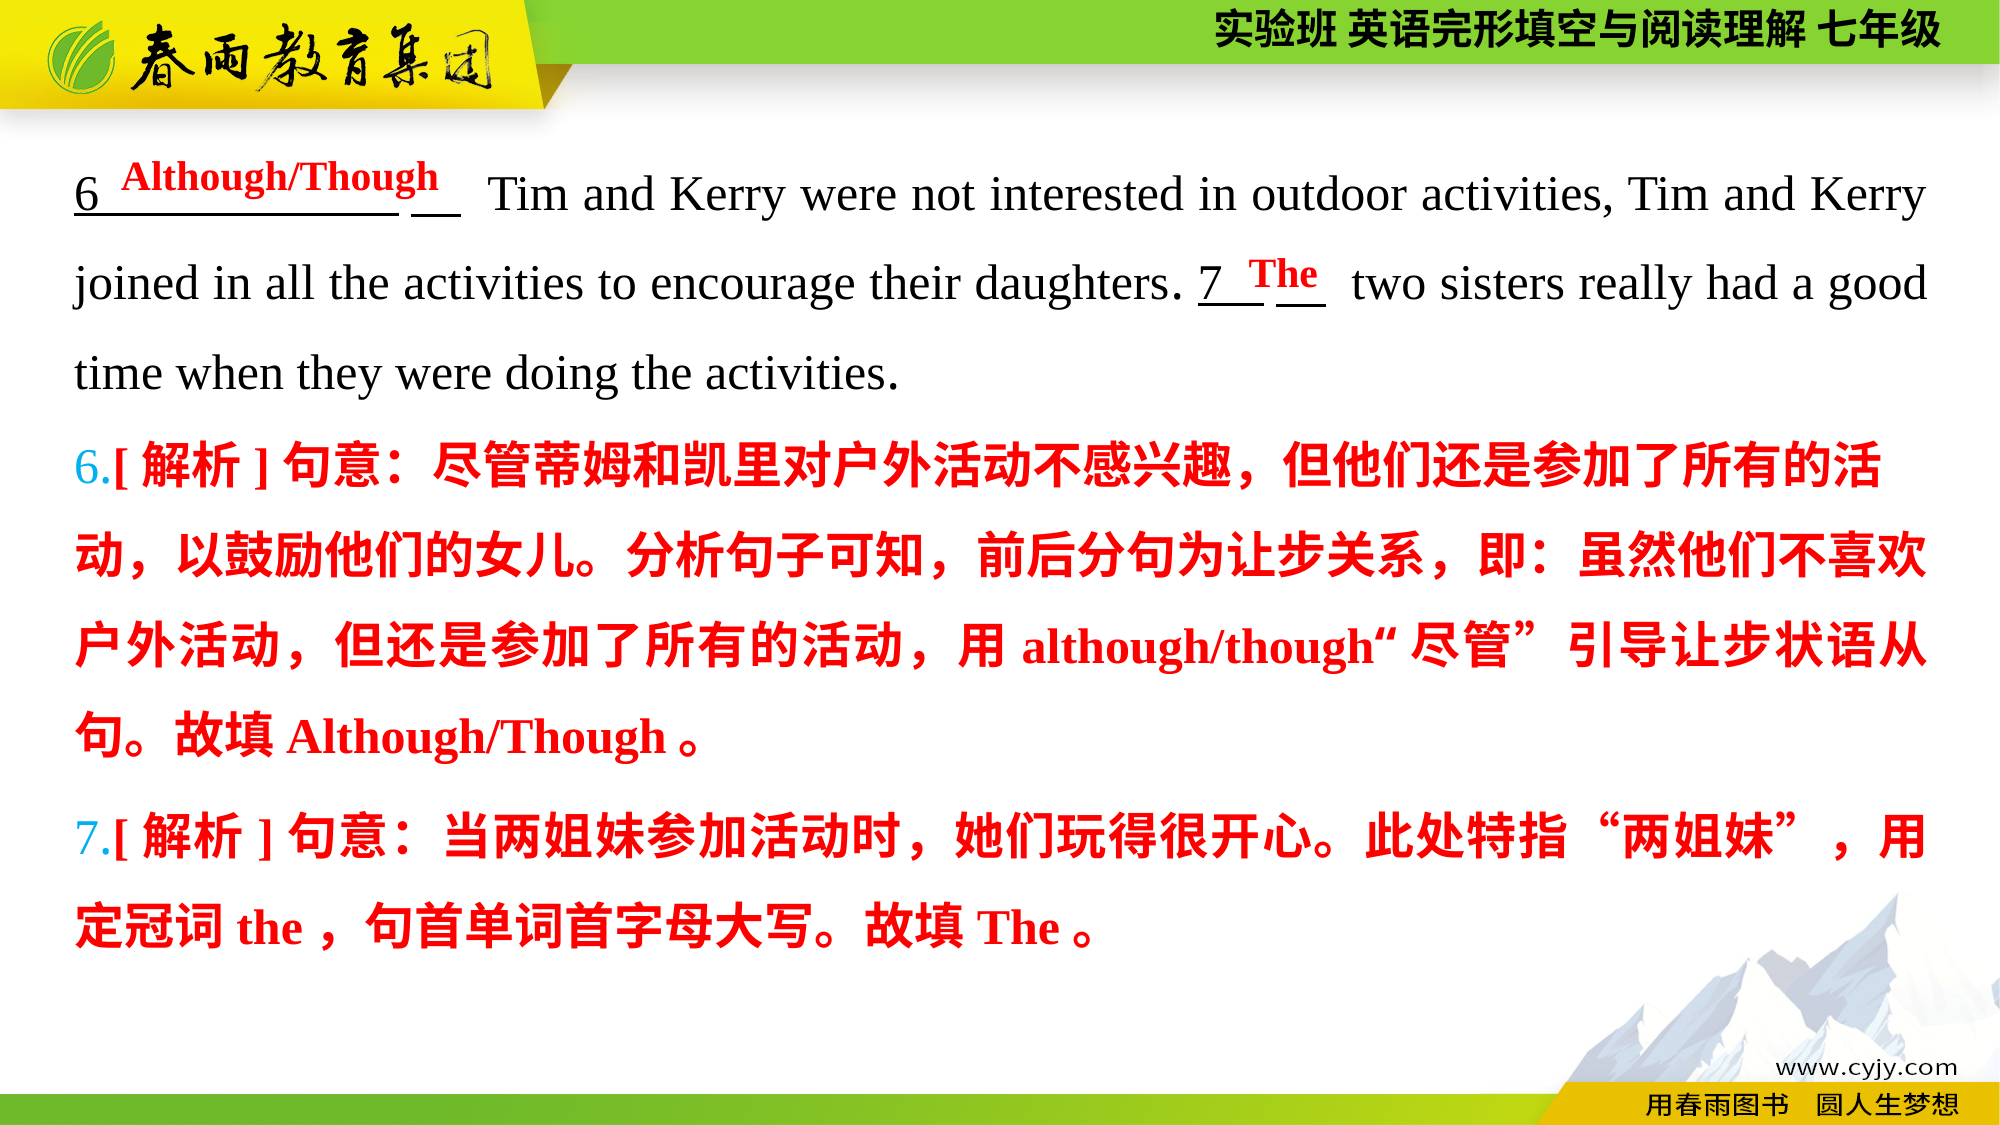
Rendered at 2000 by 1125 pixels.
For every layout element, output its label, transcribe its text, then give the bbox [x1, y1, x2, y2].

text_box Although/Though [106, 141, 455, 207]
picture [0, 0, 2000, 1125]
text_box 6.[解析]句意：尽管蒂姆和凯里对户外活动不感兴趣，但他们还是参加了所有的活 动，以鼓励他们的女儿。分析句子可知，前后分句为让步关系，即：虽然他们不喜欢户外活动，但还是参加了所有的活动，用although/though“尽管”引导让步状语从句。故填Although/Though。 [59, 396, 1944, 766]
list 6 Tim and Kerry were not interested in outdoor activities, Tim and Kerry joined in all the activities to encourage their daughters. 7 two sisters really had a good time when they were doing the activities. [59, 122, 1944, 396]
text_box 7.[解析]句意：当两姐妹参加活动时，她们玩得很开心。此处特指“两姐妹”，用定冠词the，句首单词首字母大写。故填The。 [59, 766, 1944, 962]
text_box The [1233, 237, 1334, 303]
